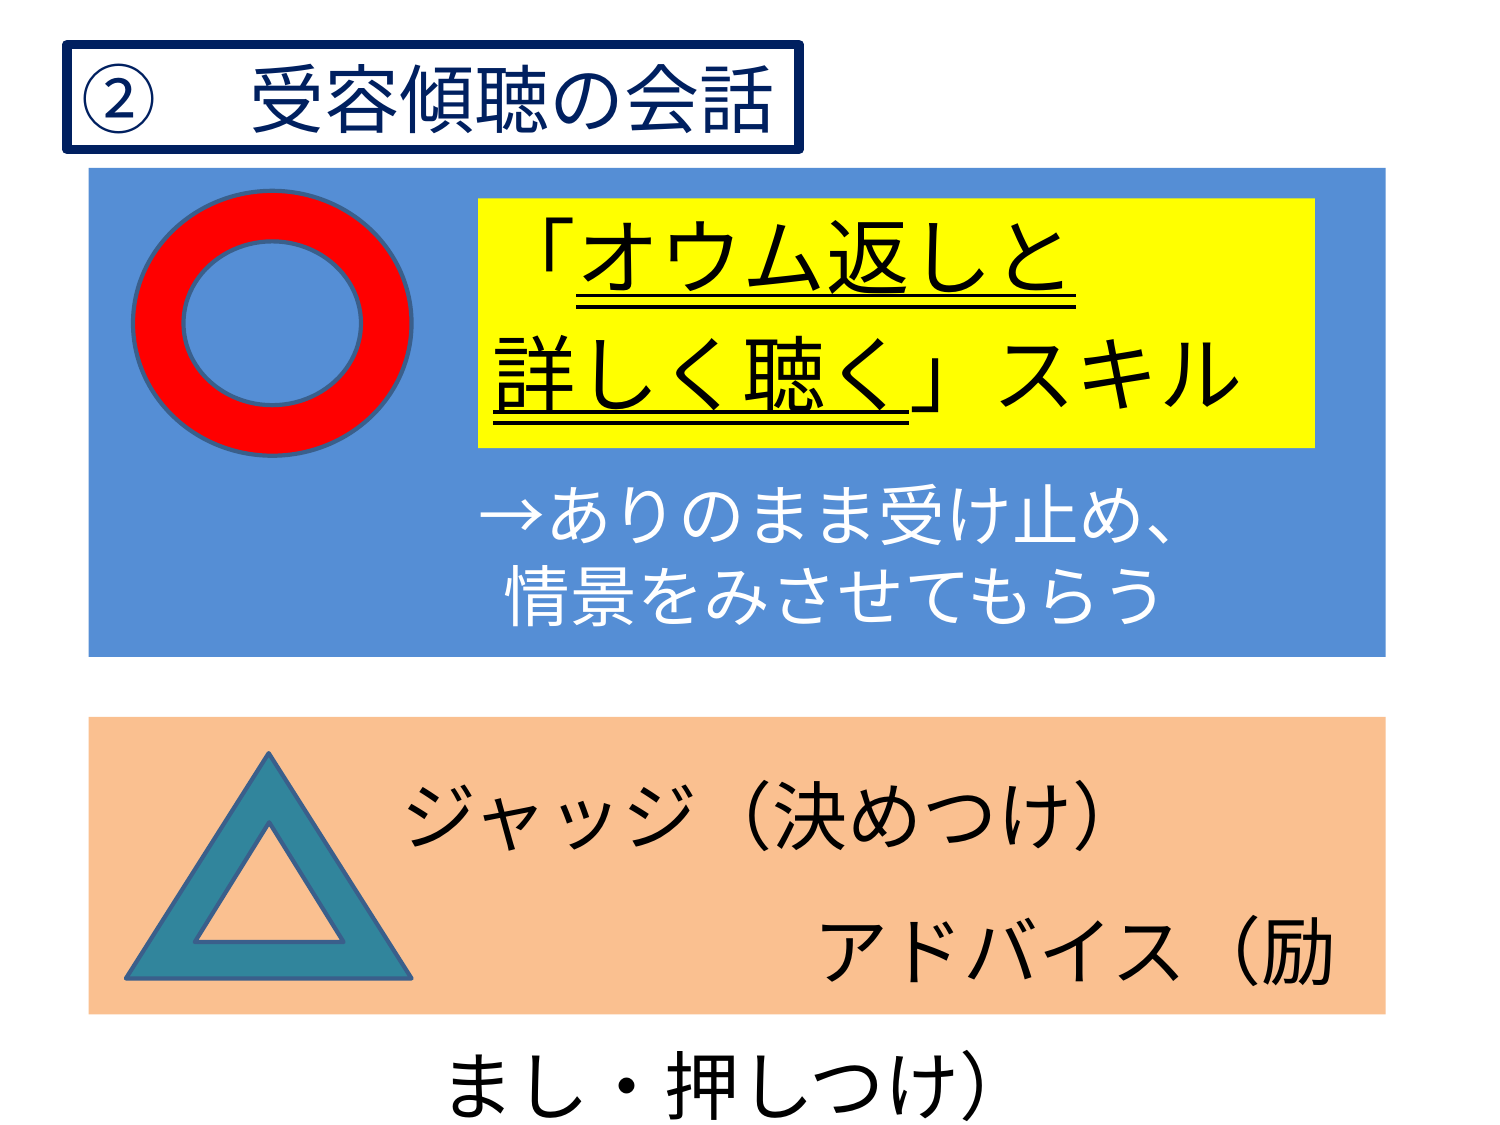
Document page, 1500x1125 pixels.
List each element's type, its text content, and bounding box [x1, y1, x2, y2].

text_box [88, 716, 1386, 1015]
text_box ② 受容傾聴の会話 [66, 44, 800, 150]
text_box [88, 167, 1386, 658]
